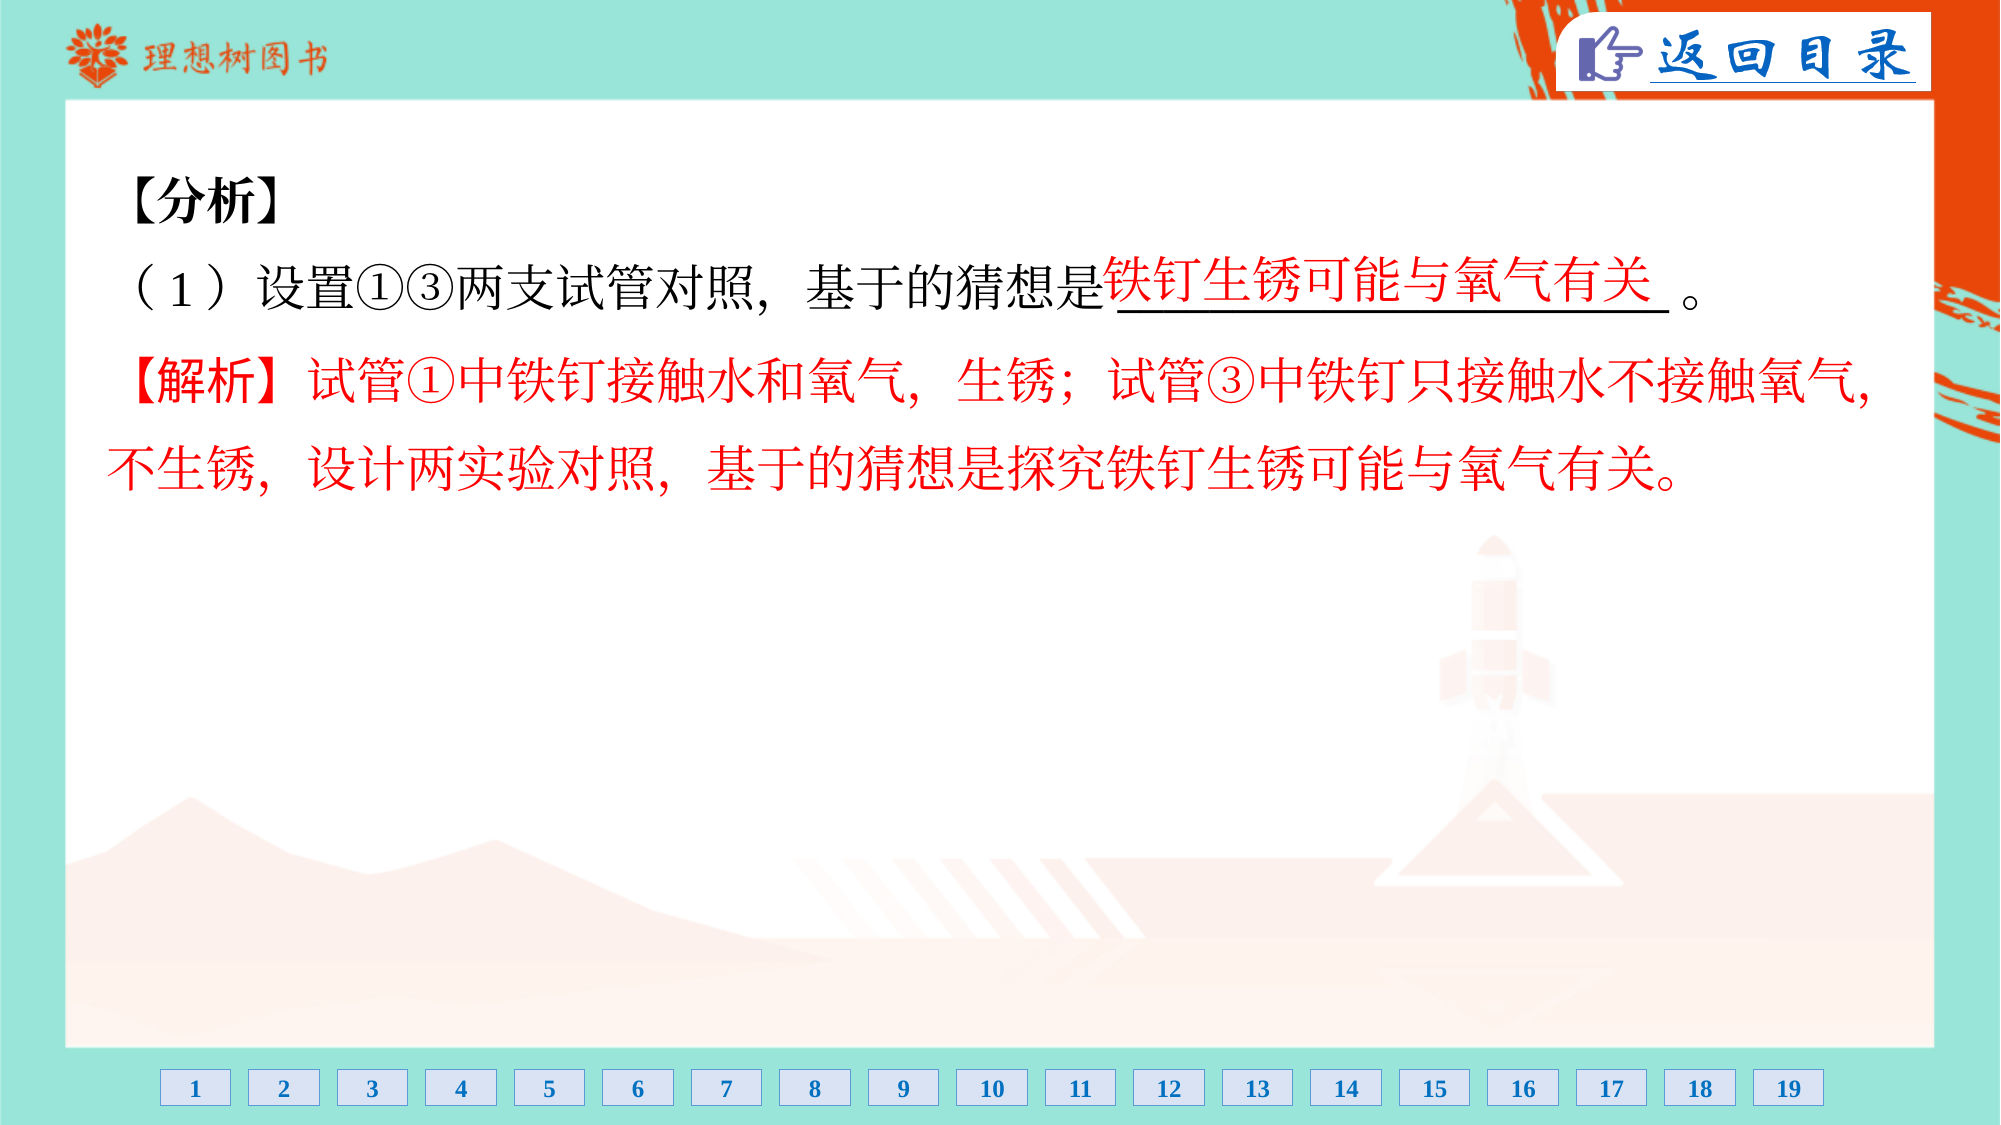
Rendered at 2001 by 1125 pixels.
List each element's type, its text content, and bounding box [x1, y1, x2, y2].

text_box 【解析】试管①中铁钉接触水和氧气，生锈；试管③中铁钉只接触水不接触氧气， 不生锈，设计两实验对照，基于的猜想是探究铁钉生锈可能与氧气有关。 [106, 317, 1895, 488]
picture [0, 0, 2000, 1125]
text_box （1）设置①③两支试管对照，基于的猜想是________________________。 [106, 228, 1895, 307]
text_box 【分析】 [106, 141, 1895, 220]
text_box 铁钉生锈可能与氧气有关 [1084, 220, 1671, 299]
